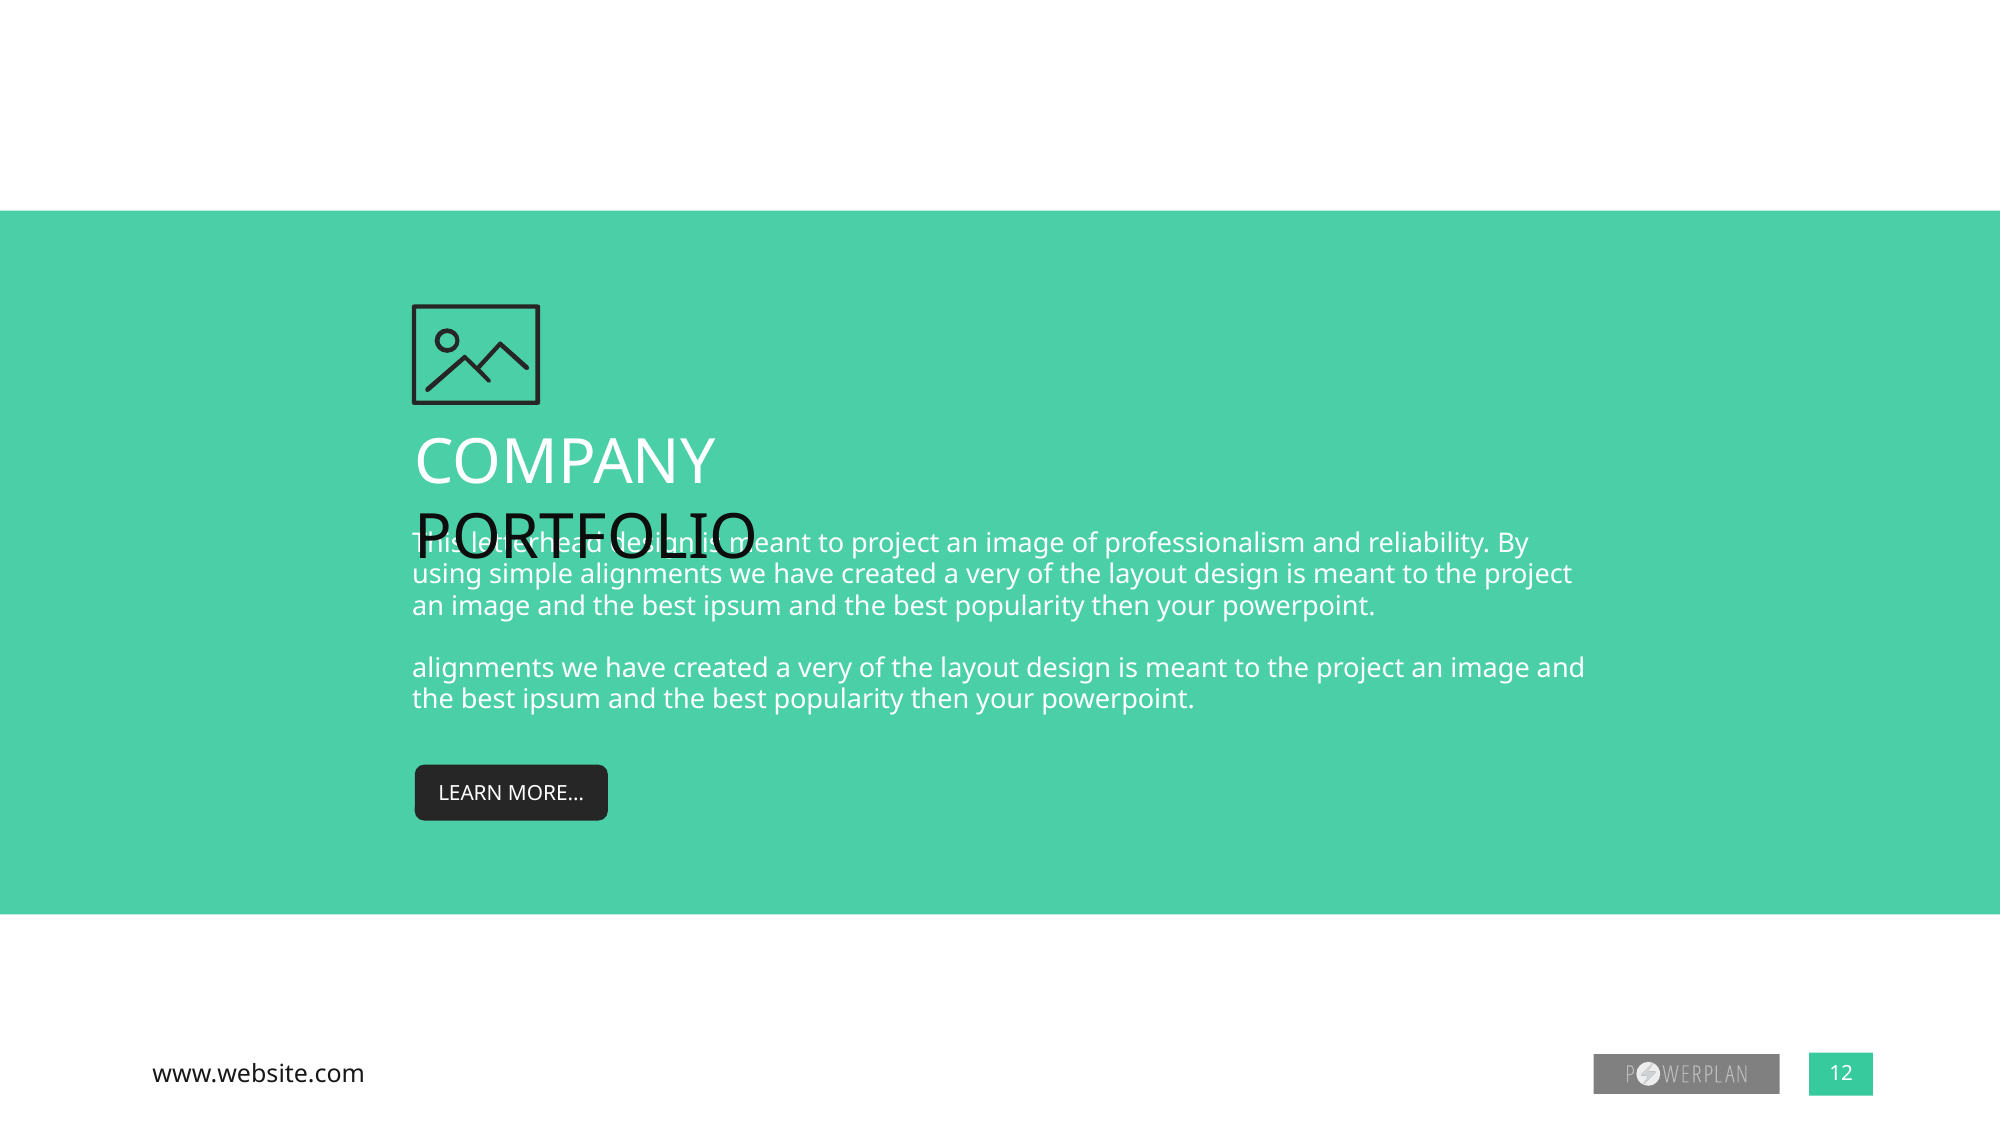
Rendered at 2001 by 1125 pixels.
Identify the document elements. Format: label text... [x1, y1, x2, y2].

text_box This letterhead design is meant to project an image of professionalism and reliability. By using simple alignments we have created a very of the layout design is meant to the project an image and the best ipsum and the best popularity then your powerpoint. alignments we have created a very of the layout design is meant to the project an image and the best ipsum and the best popularity then your powerpoint. [412, 515, 1603, 726]
slide_number 12 [1809, 1052, 1873, 1096]
text_box [0, 209, 2000, 915]
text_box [411, 304, 541, 405]
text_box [405, 764, 618, 821]
text_box COMPANY PORTFOLIO [399, 413, 1038, 579]
slide_number www.website.com [137, 1042, 391, 1103]
